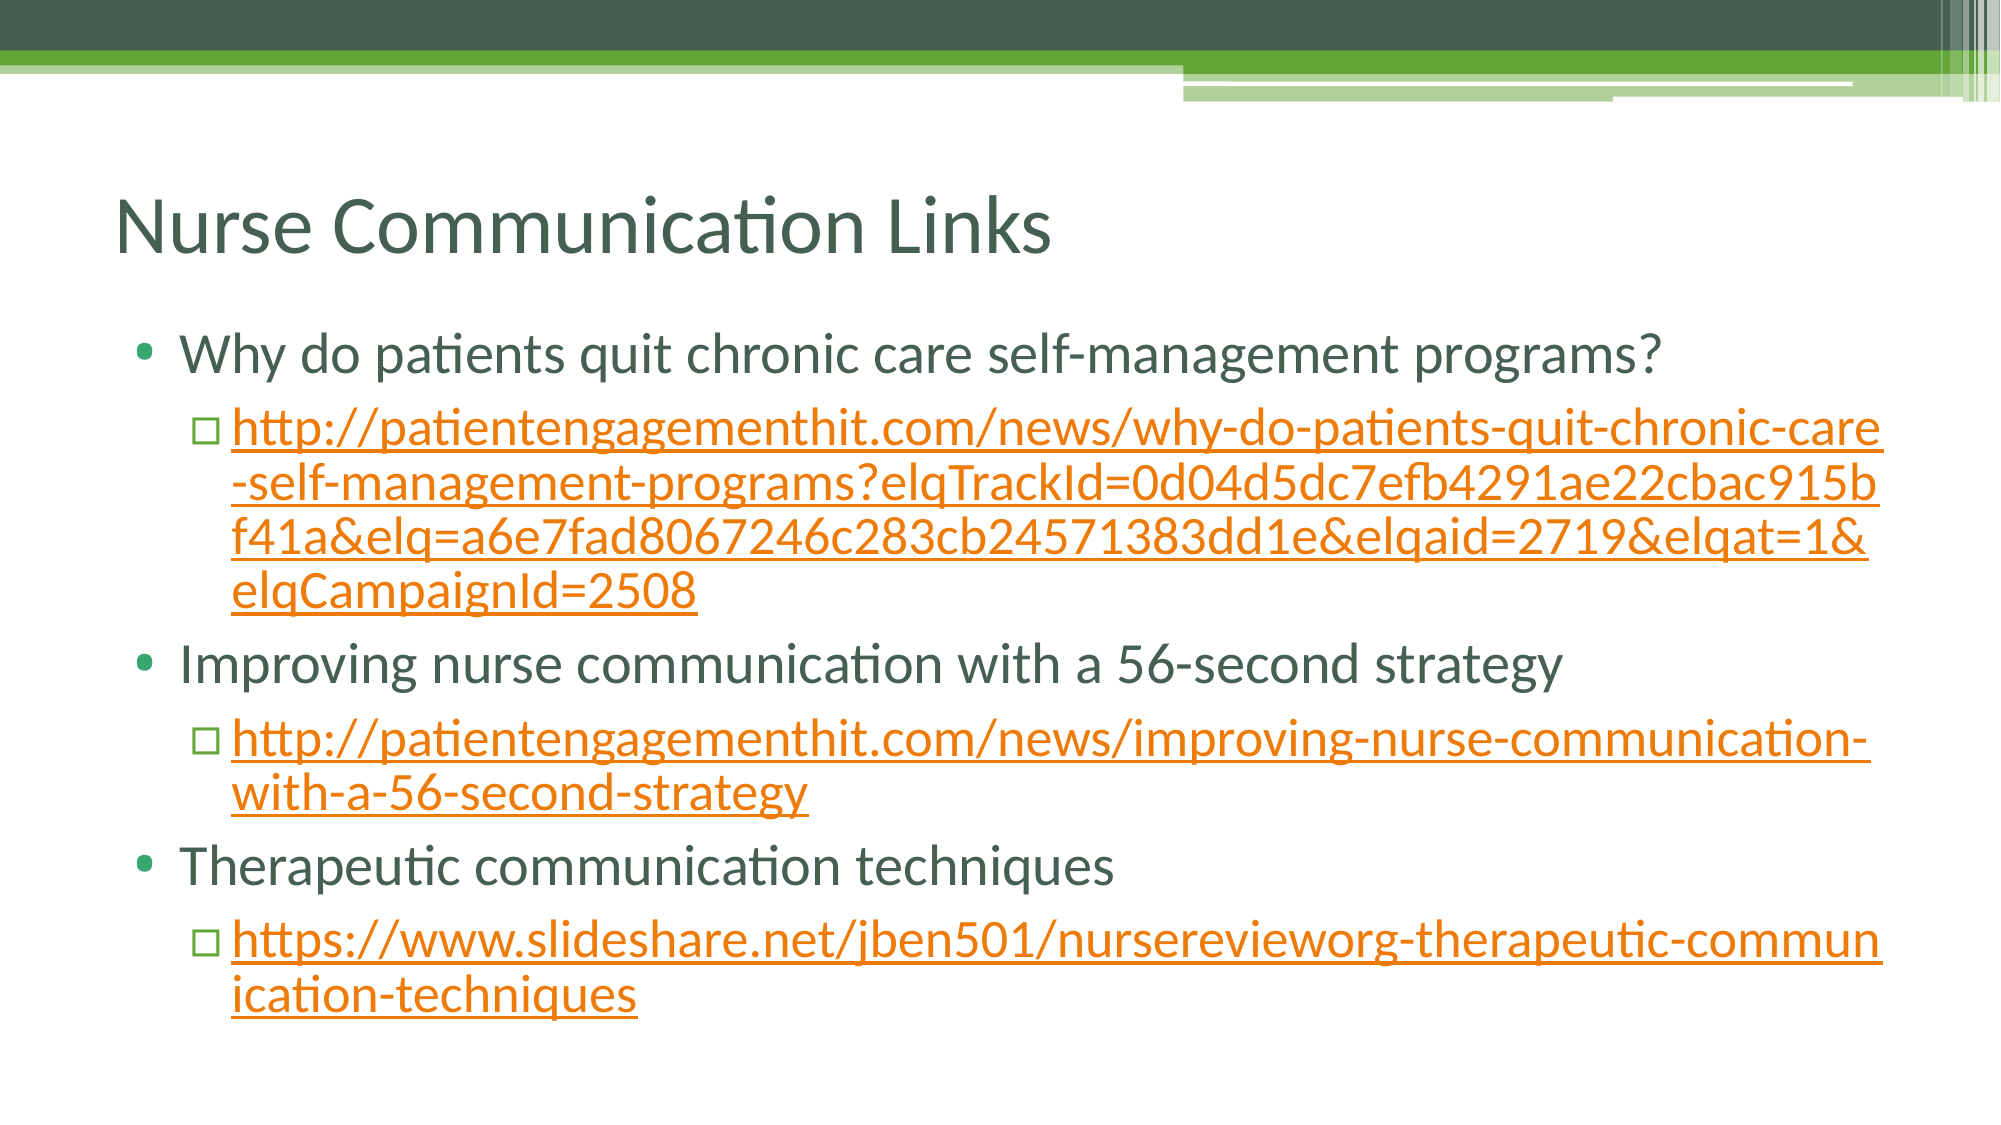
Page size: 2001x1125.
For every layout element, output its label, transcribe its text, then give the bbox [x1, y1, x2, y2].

title Nurse Communication Links [99, 133, 1900, 308]
list Why do patients quit chronic care self-management programs? http://patientengagementhit.com/news/why-do-patients-quit-chronic-care-self-management-programs?elqTrackId=0d04d5dc7efb4291ae22cbac915bf41a&elq=a6e7fad8067246c283cb24571383dd1e&elqaid=2719&elqat=1&elqCampaignId=2508 Improving nurse communication with a 56-second strategy http://patientengagementhit.com/news/improving-nurse-communication-with-a-56-second-strategy Therapeutic communication techniques https://www.slideshare.net/jben501/nurserevieworg-therapeutic-communication-techniques [99, 308, 1900, 1018]
